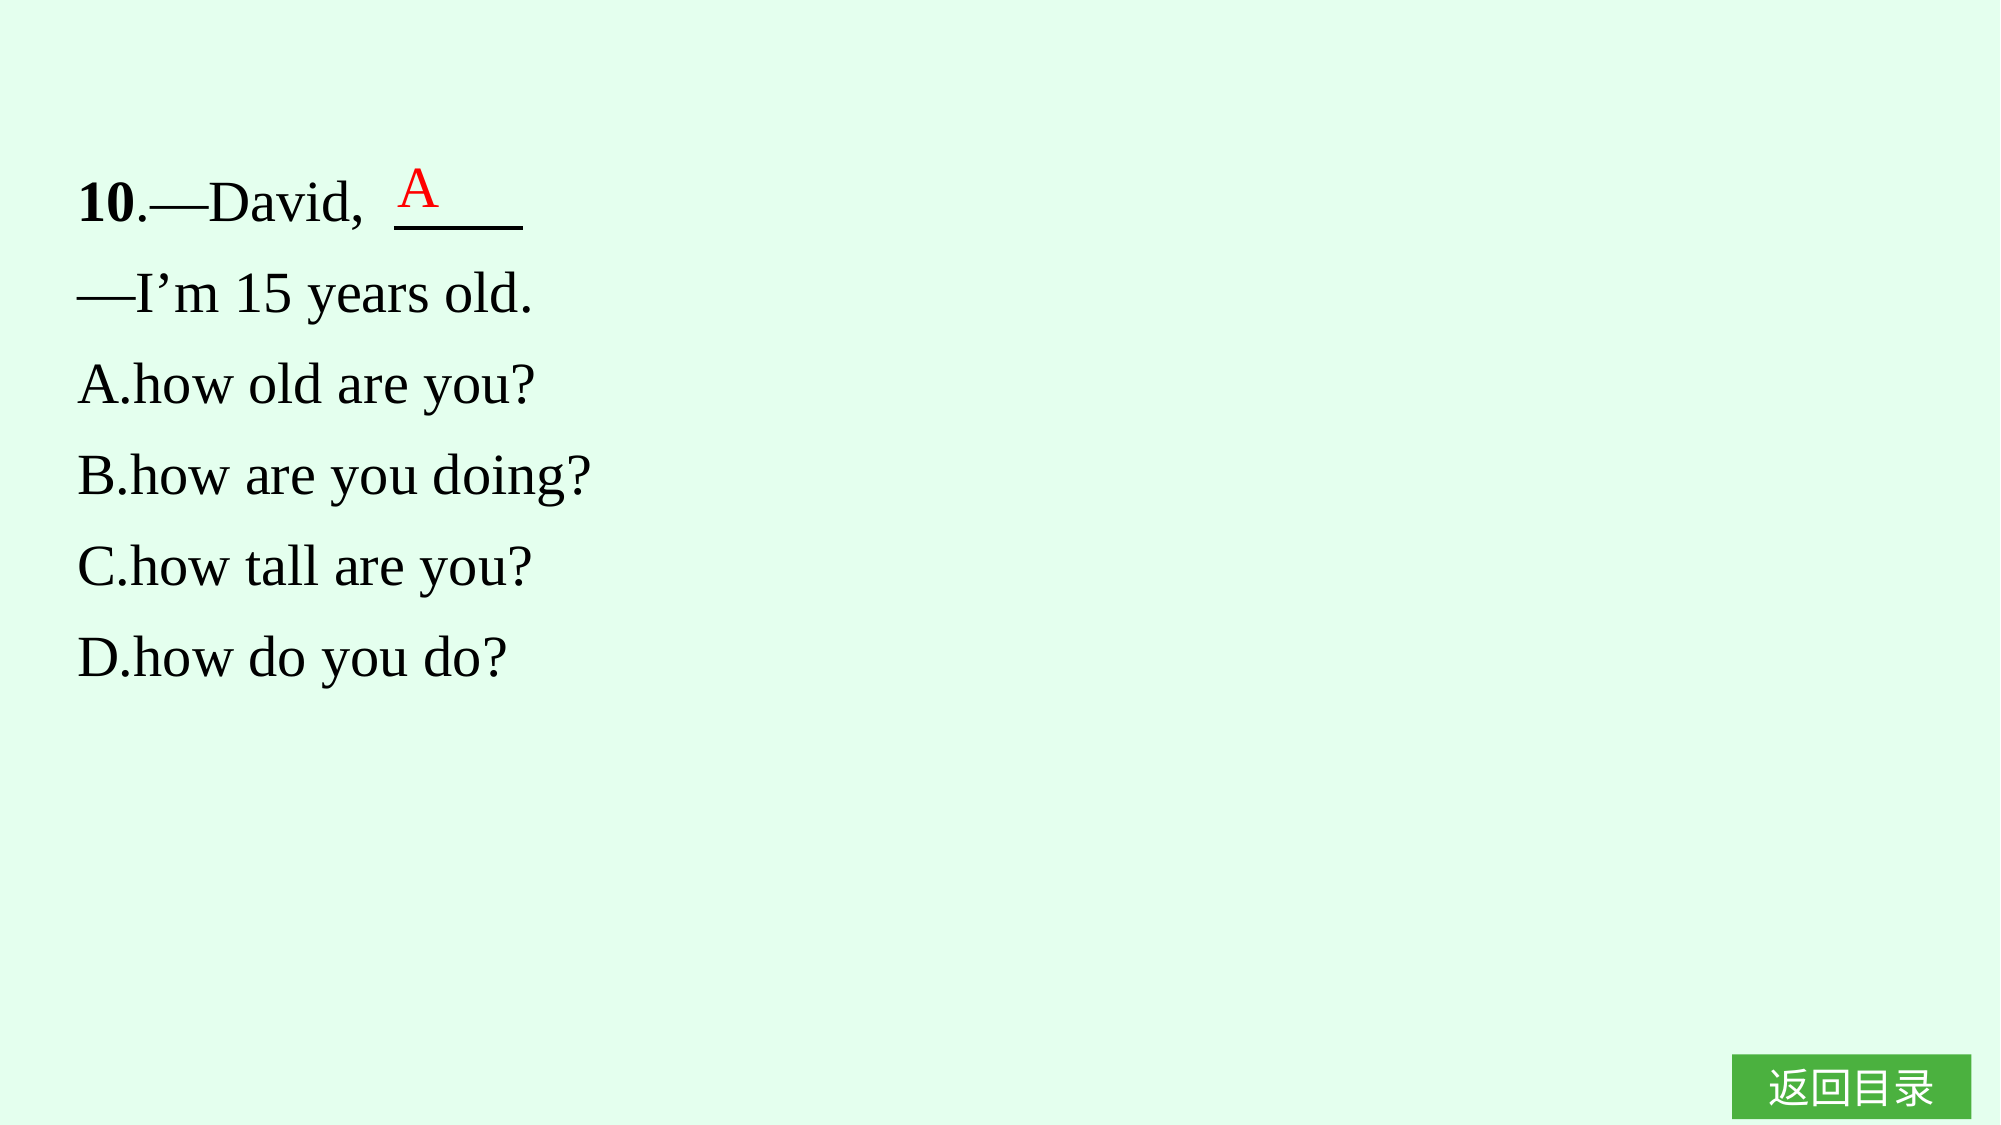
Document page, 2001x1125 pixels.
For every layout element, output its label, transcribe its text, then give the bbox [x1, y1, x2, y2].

text_box A [383, 141, 455, 227]
text_box 10.—David, —I’m 15 years old. A.how old are you? B.how are you doing? C.how tall are you? D.how do you do? [62, 135, 1938, 696]
